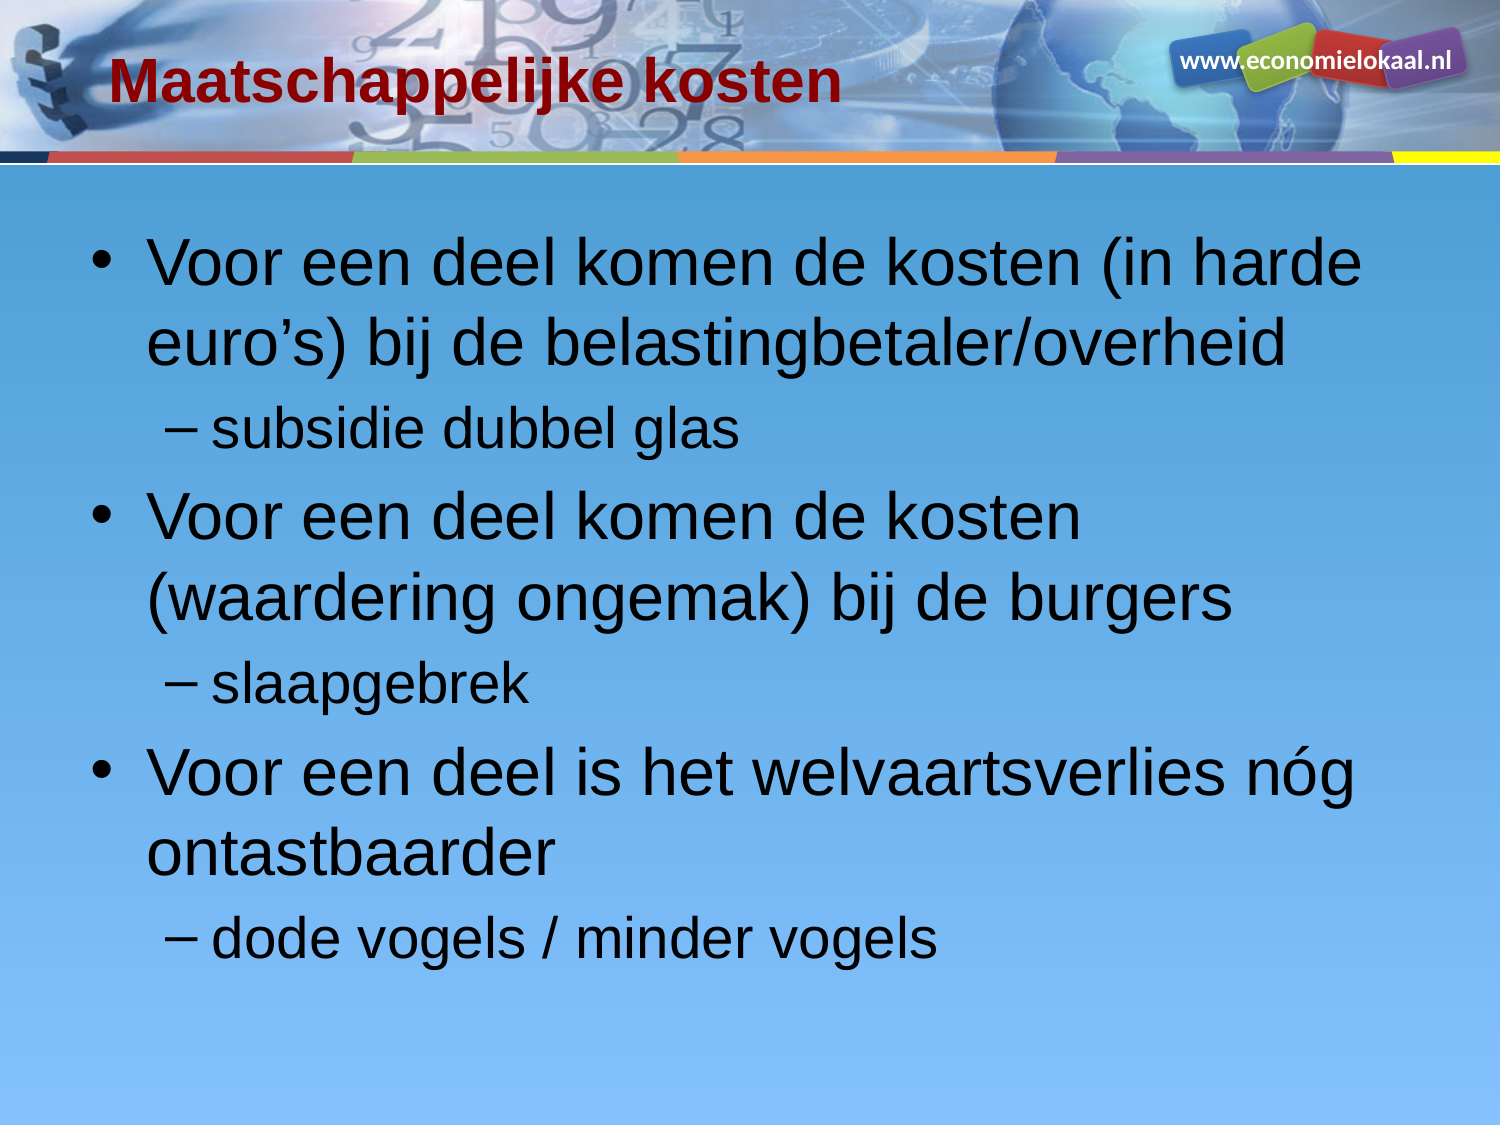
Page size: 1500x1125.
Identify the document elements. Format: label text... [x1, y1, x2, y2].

list Voor een deel komen de kosten (in harde euro’s) bij de belastingbetaler/overheid subsidie dubbel glas Voor een deel komen de kosten (waardering ongemak) bij de burgers slaapgebrek Voor een deel is het welvaartsverlies nóg ontastbaarder dode vogels / minder vogels [74, 210, 1426, 1055]
title Maatschappelijke kosten [93, 34, 1121, 120]
picture [0, 0, 1500, 151]
